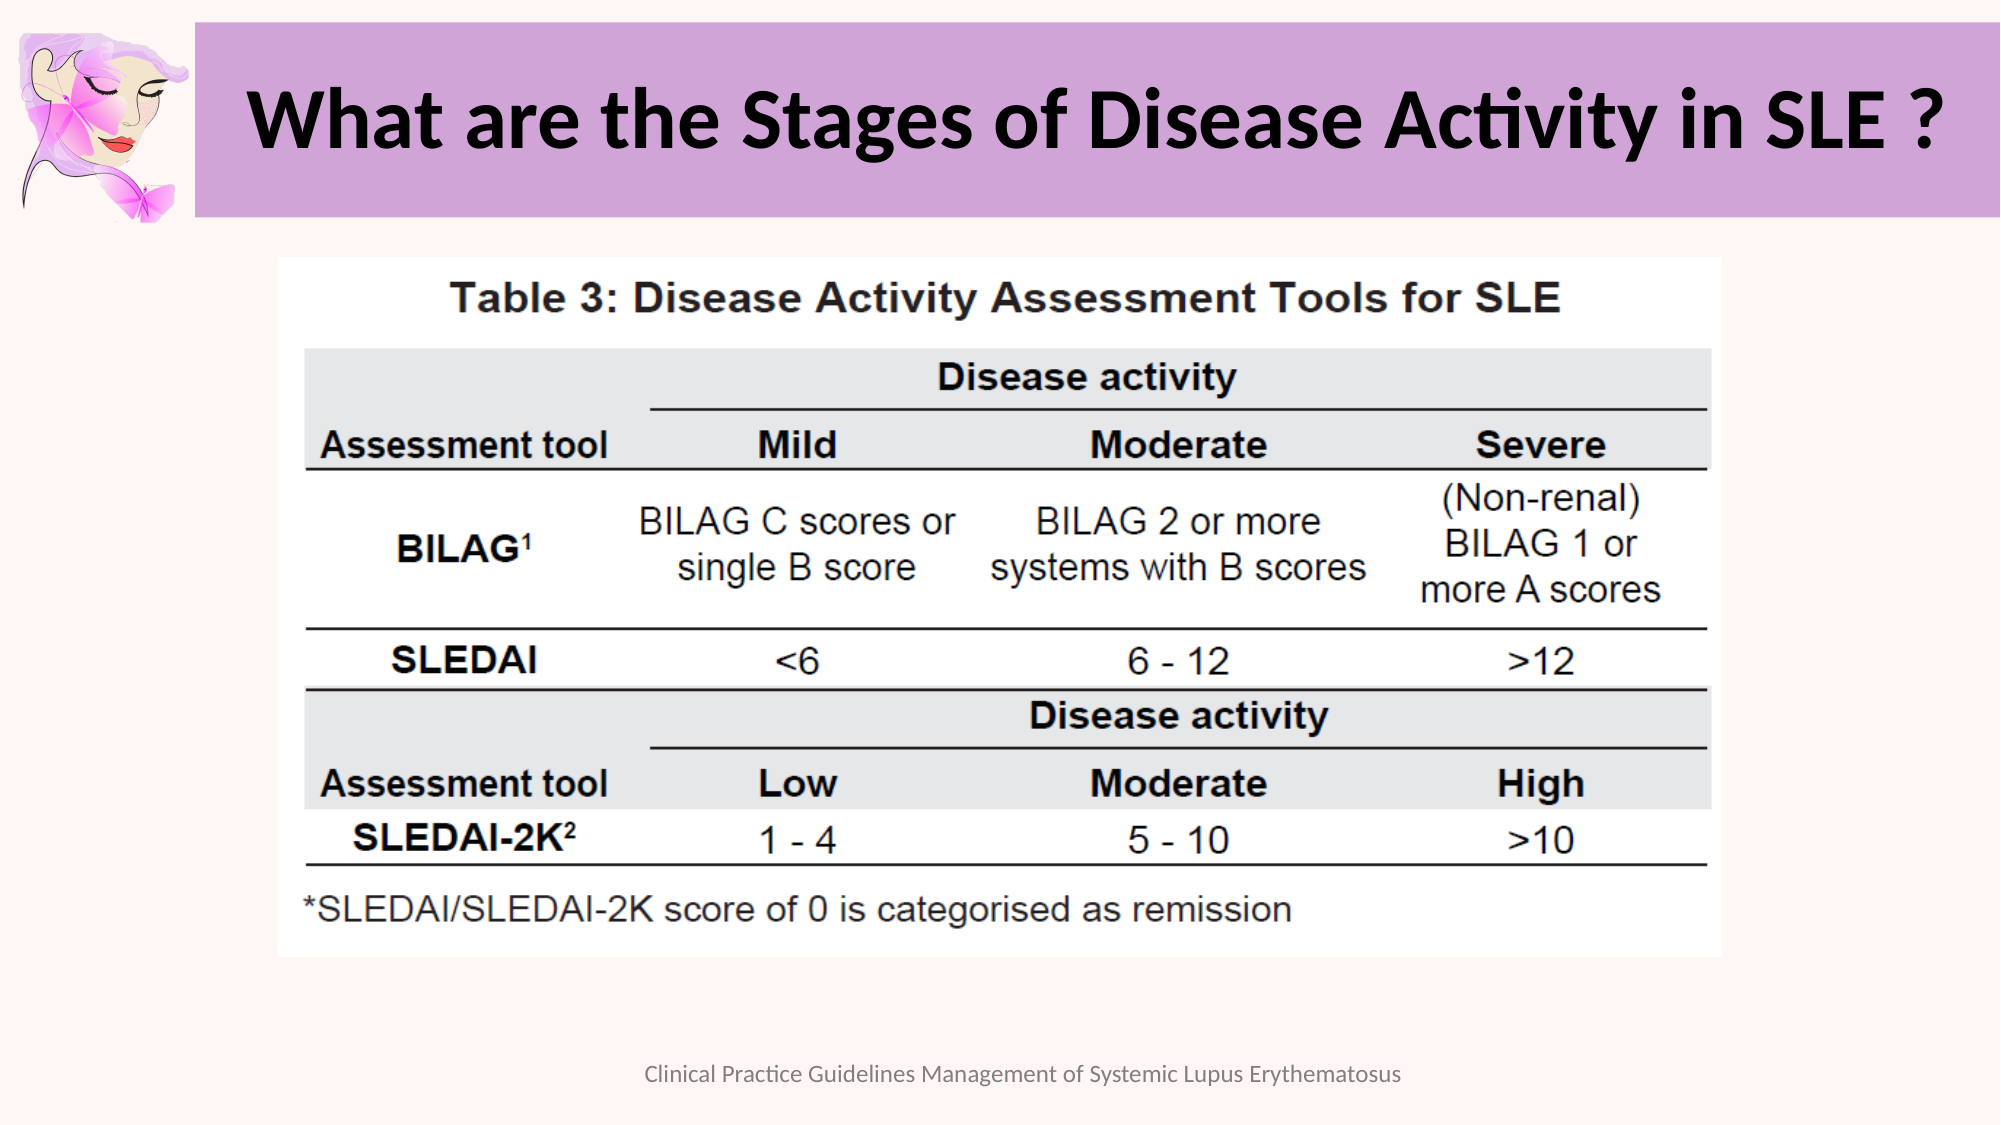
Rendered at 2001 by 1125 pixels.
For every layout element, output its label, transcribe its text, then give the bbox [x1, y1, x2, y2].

picture [277, 257, 1723, 957]
picture [0, 10, 210, 248]
title What are the Stages of Disease Activity in SLE ? [195, 22, 2000, 218]
